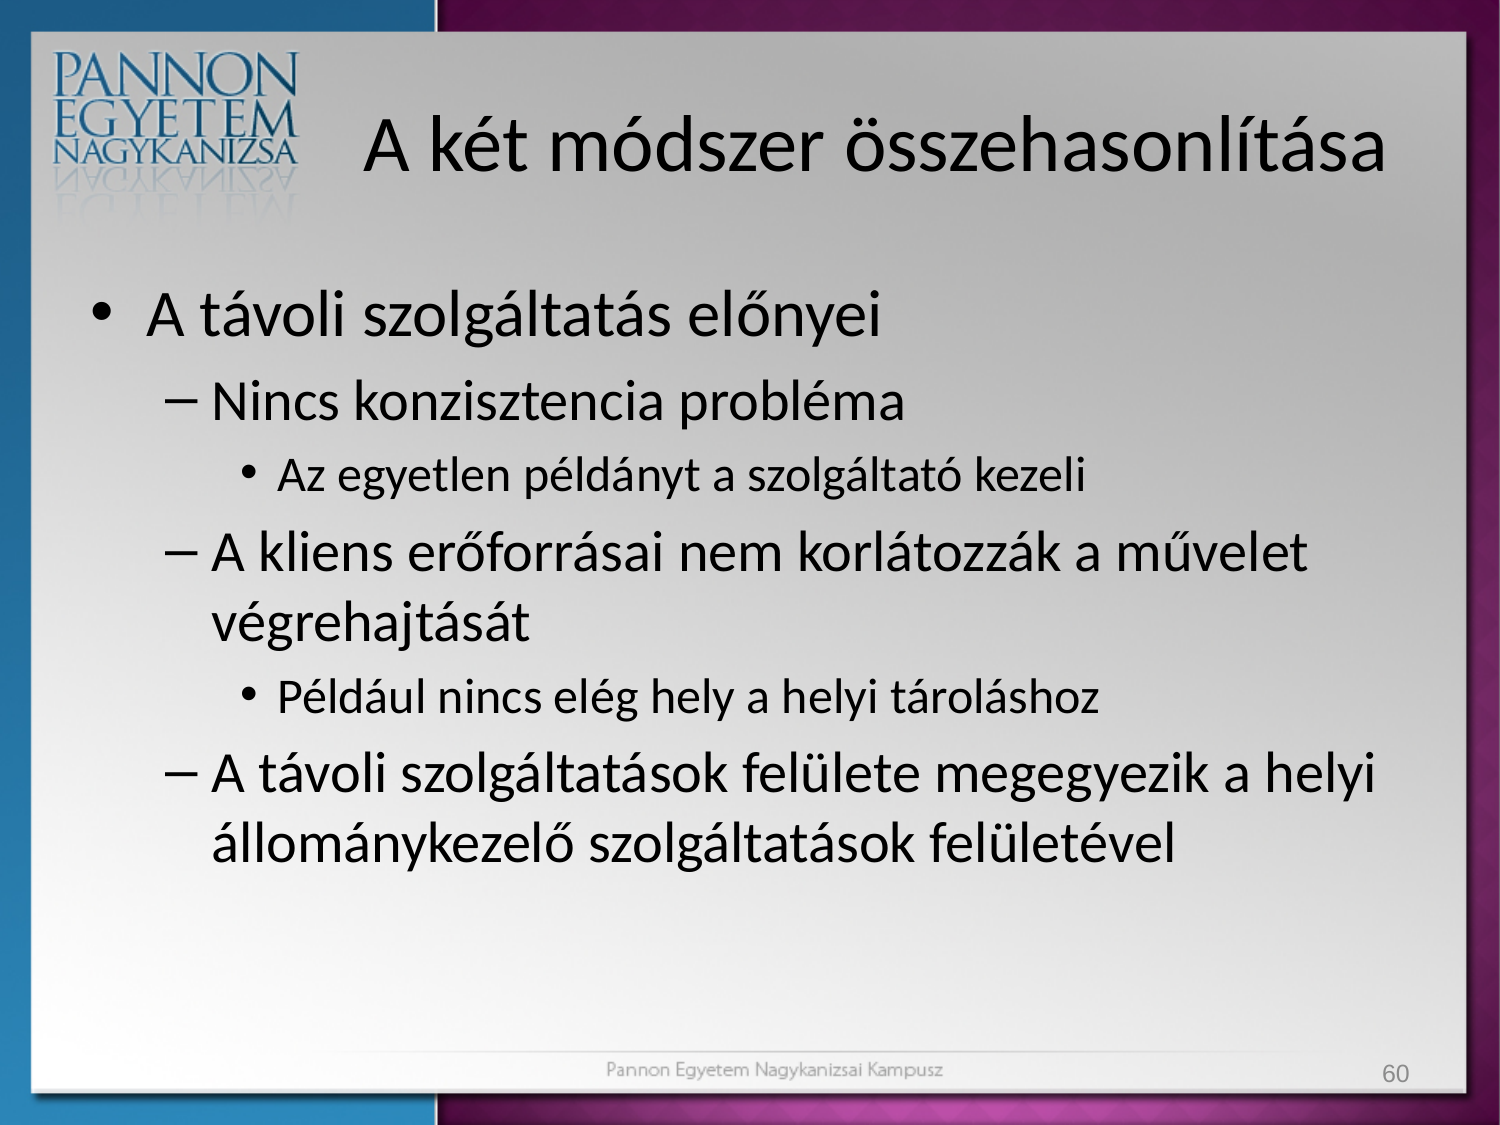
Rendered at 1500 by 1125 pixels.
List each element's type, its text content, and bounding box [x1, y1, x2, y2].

title A két módszer összehasonlítása [328, 45, 1425, 233]
list A távoli szolgáltatás előnyei Nincs konzisztencia probléma Az egyetlen példányt a szolgáltató kezeli A kliens erőforrásai nem korlátozzák a művelet végrehajtását Például nincs elég hely a helyi tároláshoz A távoli szolgáltatások felülete megegyezik a helyi állománykezelő szolgáltatások felületével [75, 262, 1425, 1038]
picture [0, 0, 1500, 1125]
slide_number 60 [1074, 1042, 1425, 1103]
